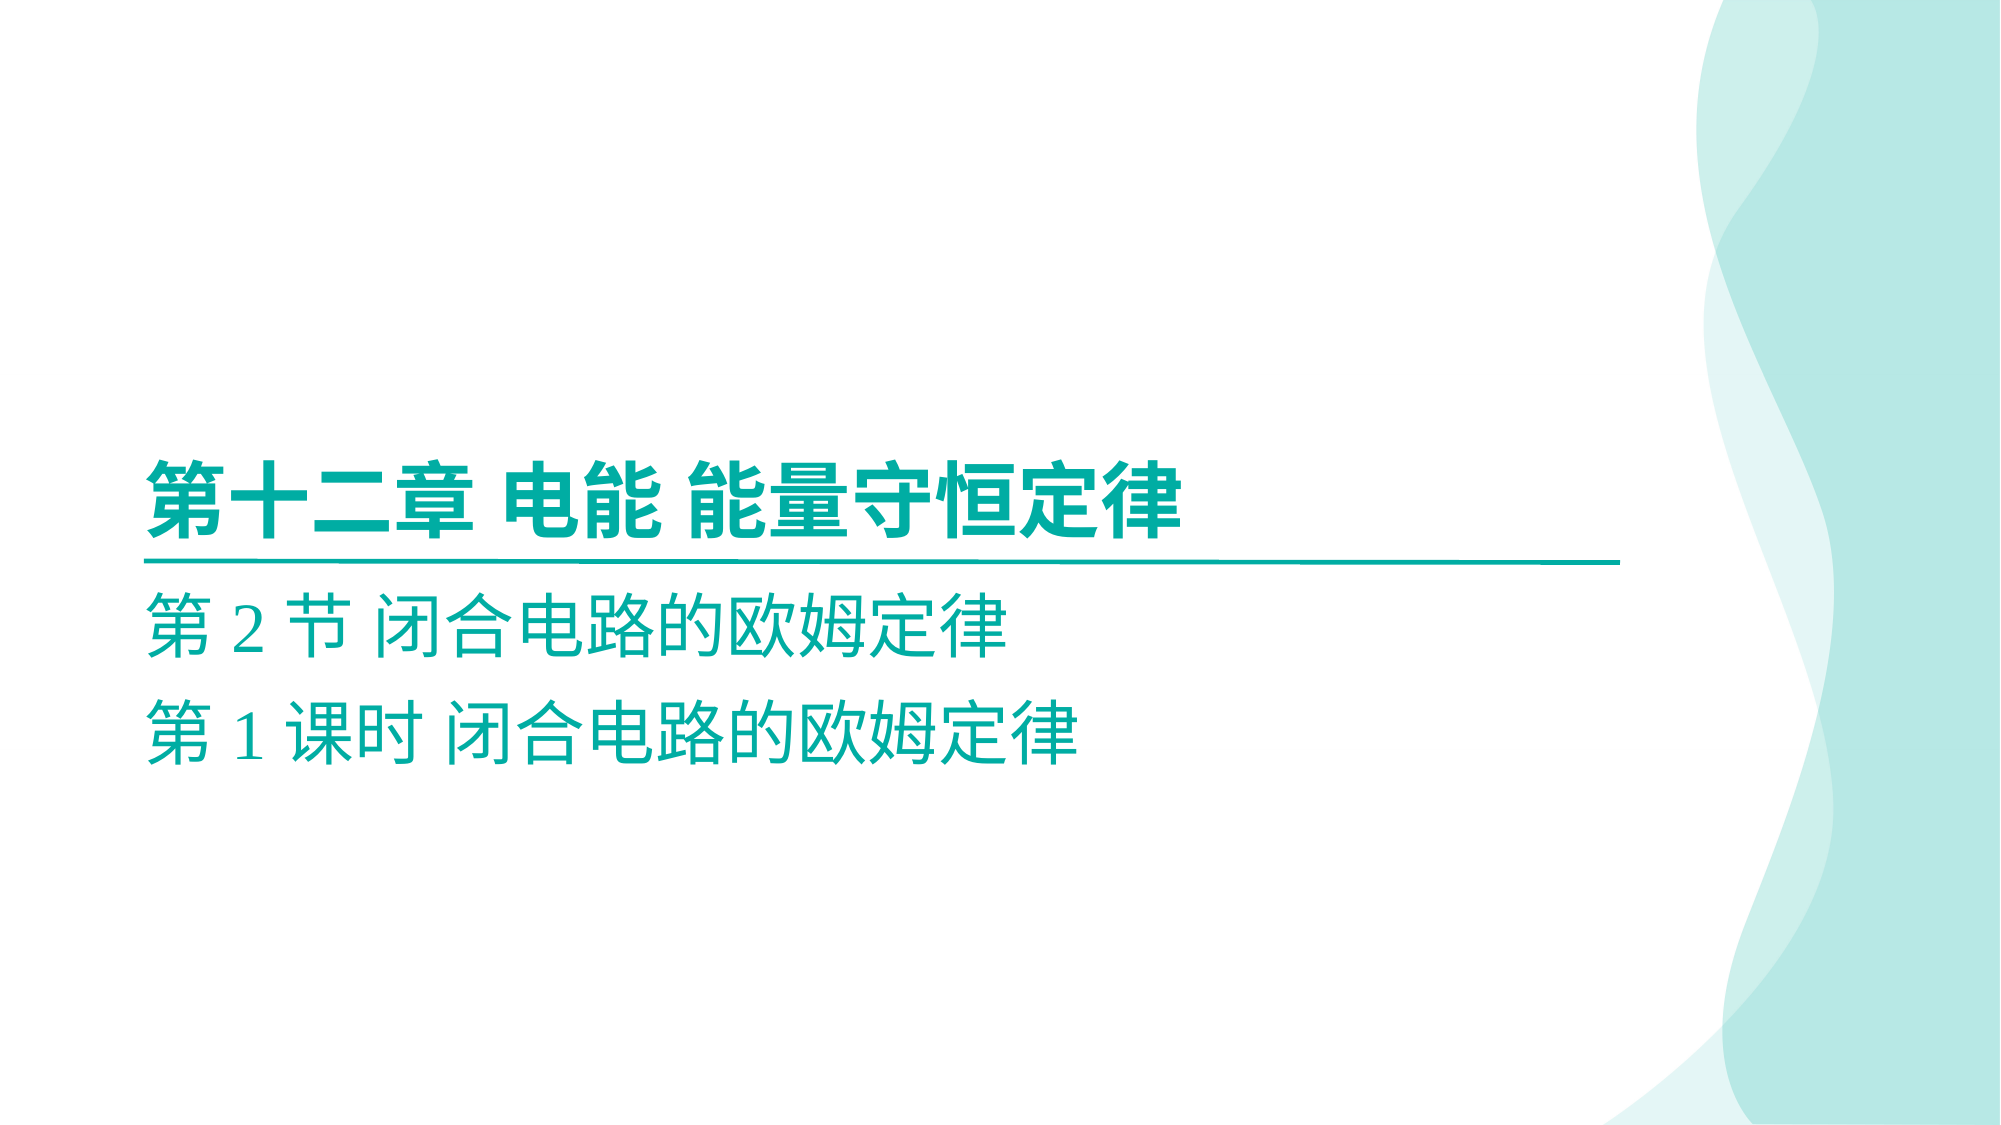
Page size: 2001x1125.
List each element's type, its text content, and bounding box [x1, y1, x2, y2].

text_box 第十二章 电能 能量守恒定律 [143, 436, 1875, 555]
text_box 第1课时 闭合电路的欧姆定律 [143, 679, 1875, 780]
picture [0, 0, 2000, 1125]
text_box 第2节 闭合电路的欧姆定律 [143, 572, 1875, 674]
